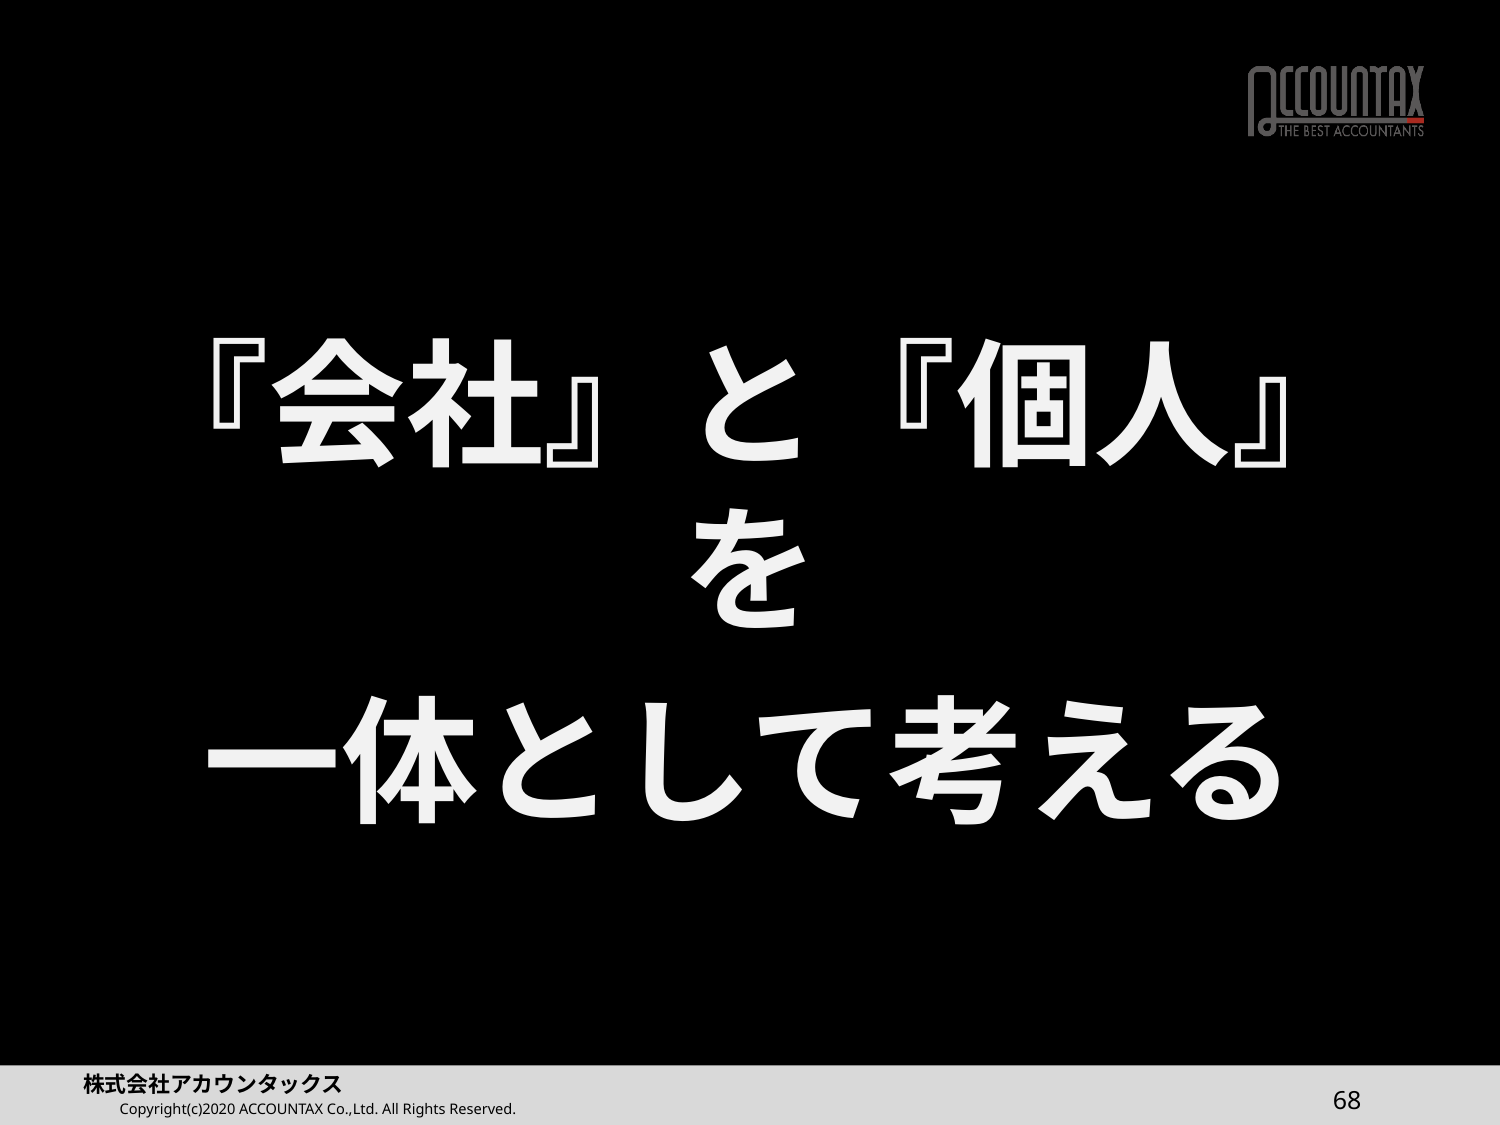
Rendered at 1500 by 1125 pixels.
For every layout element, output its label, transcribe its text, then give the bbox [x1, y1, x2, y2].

picture [1248, 66, 1424, 137]
list 『会社』と『個人』を 一体として考える [74, 208, 1425, 951]
slide_number 68 [1269, 1077, 1425, 1125]
